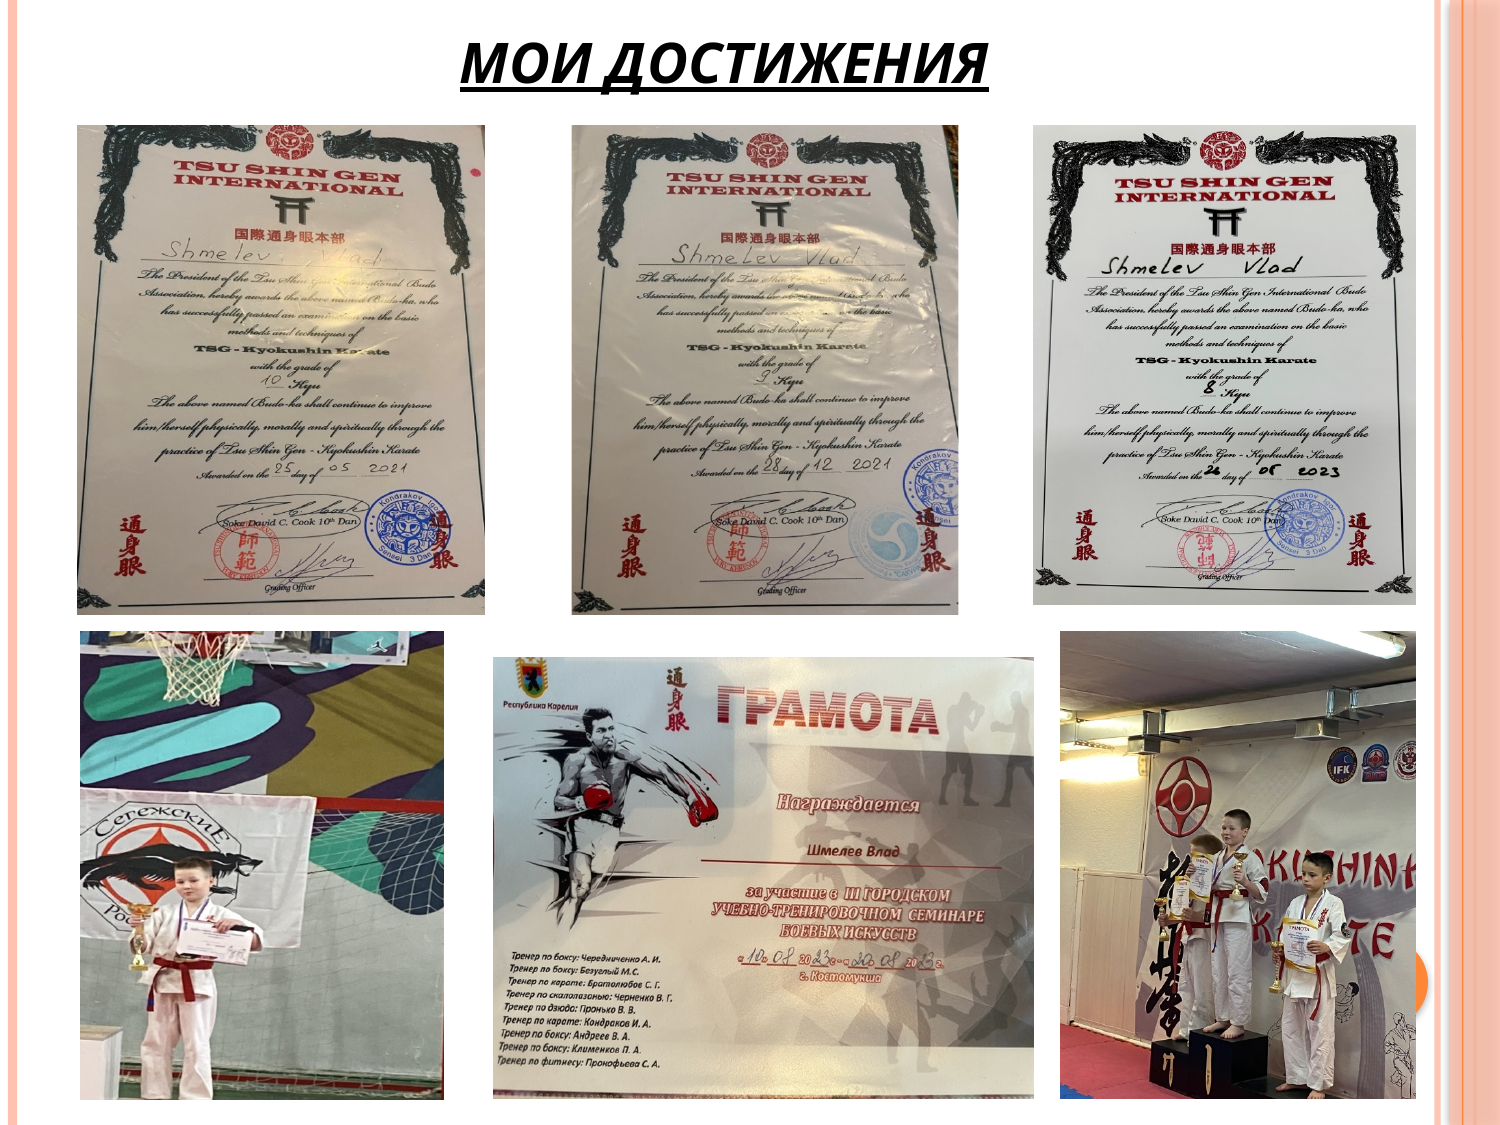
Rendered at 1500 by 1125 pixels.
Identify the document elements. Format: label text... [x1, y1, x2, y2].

picture [80, 631, 445, 1101]
picture [493, 657, 1034, 1100]
picture [571, 124, 959, 615]
title Мои достижения [112, 19, 1338, 102]
picture [1032, 124, 1416, 606]
picture [76, 124, 486, 615]
picture [1060, 631, 1416, 1100]
